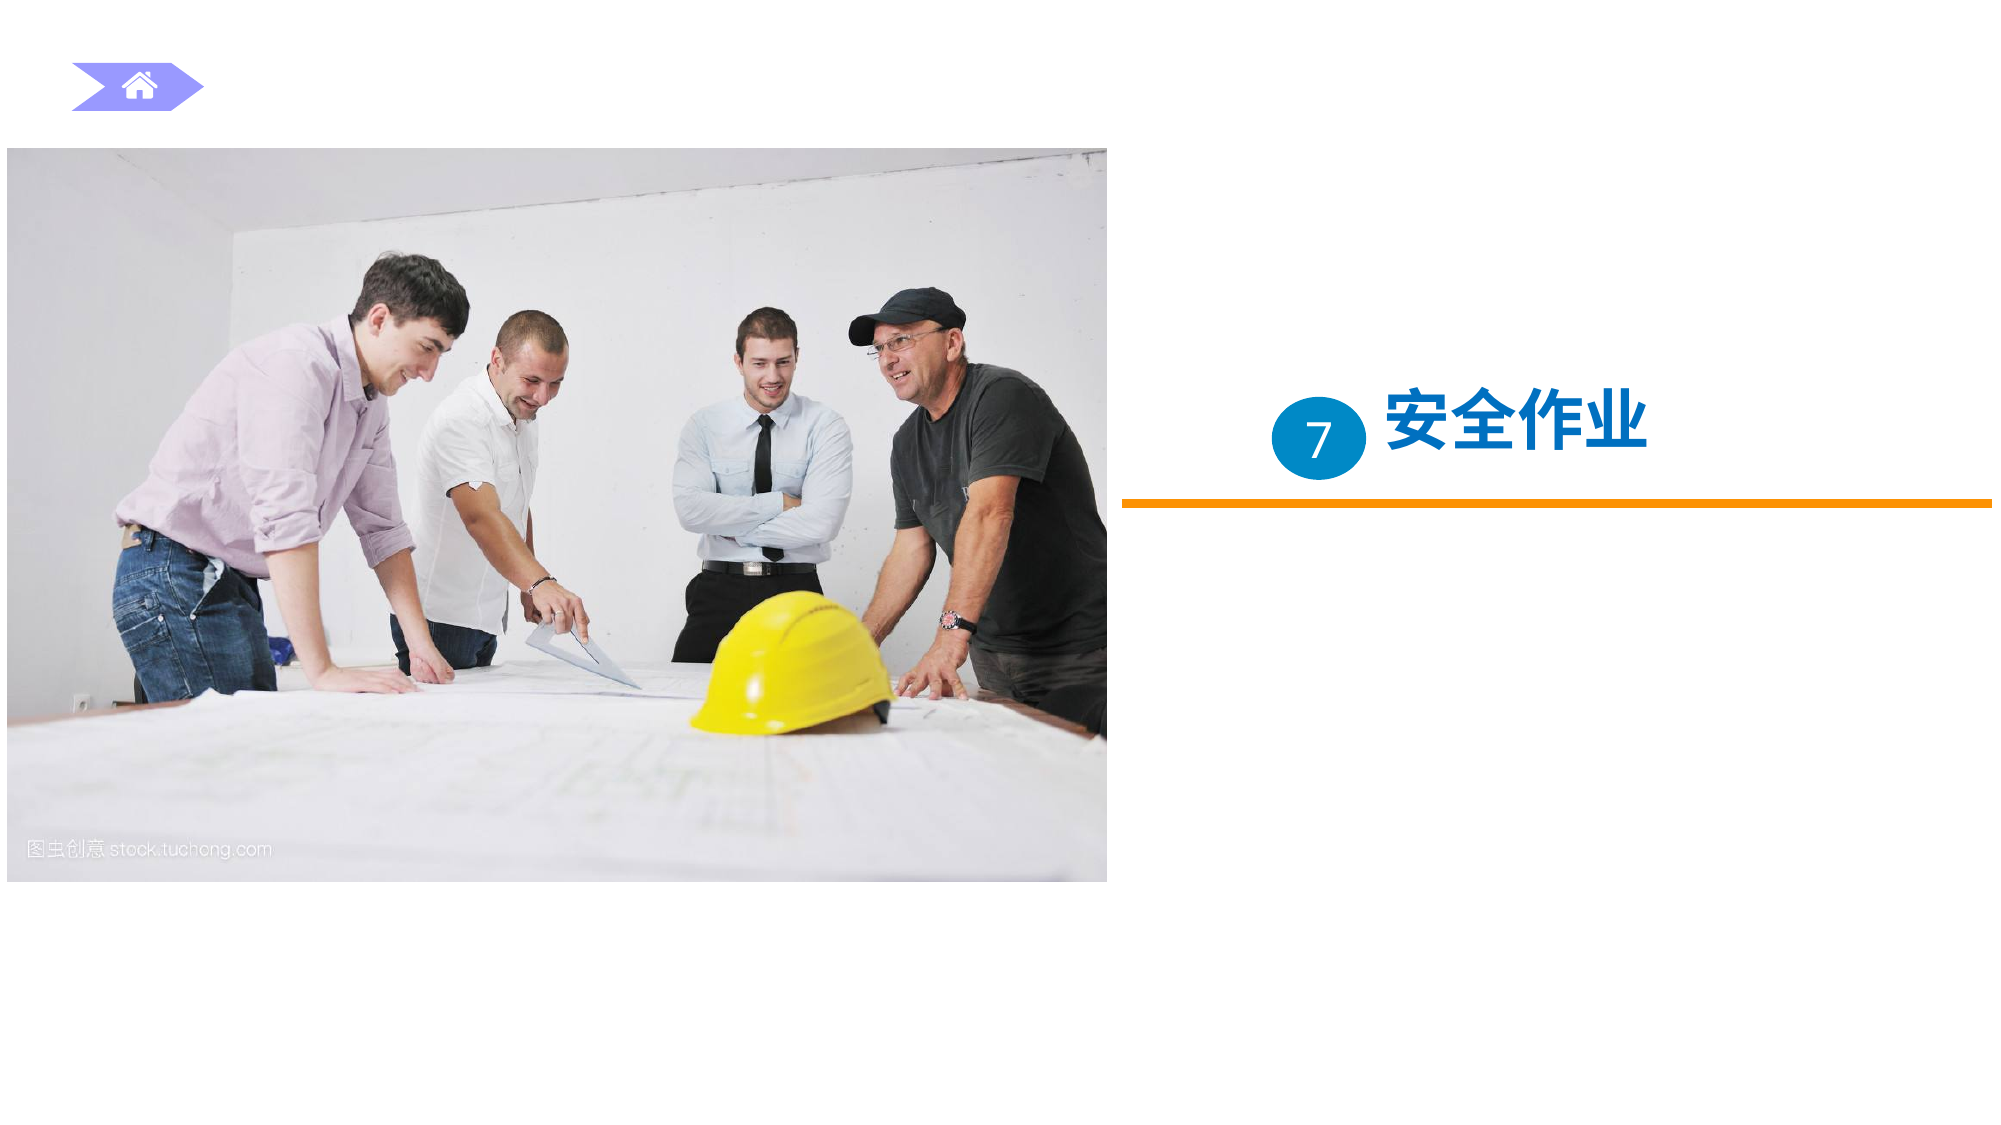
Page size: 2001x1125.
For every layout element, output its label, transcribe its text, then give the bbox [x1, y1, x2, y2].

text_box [71, 62, 205, 112]
text_box 7 [1269, 394, 1369, 482]
text_box 安全作业 [1364, 430, 1945, 458]
picture [7, 148, 1107, 882]
